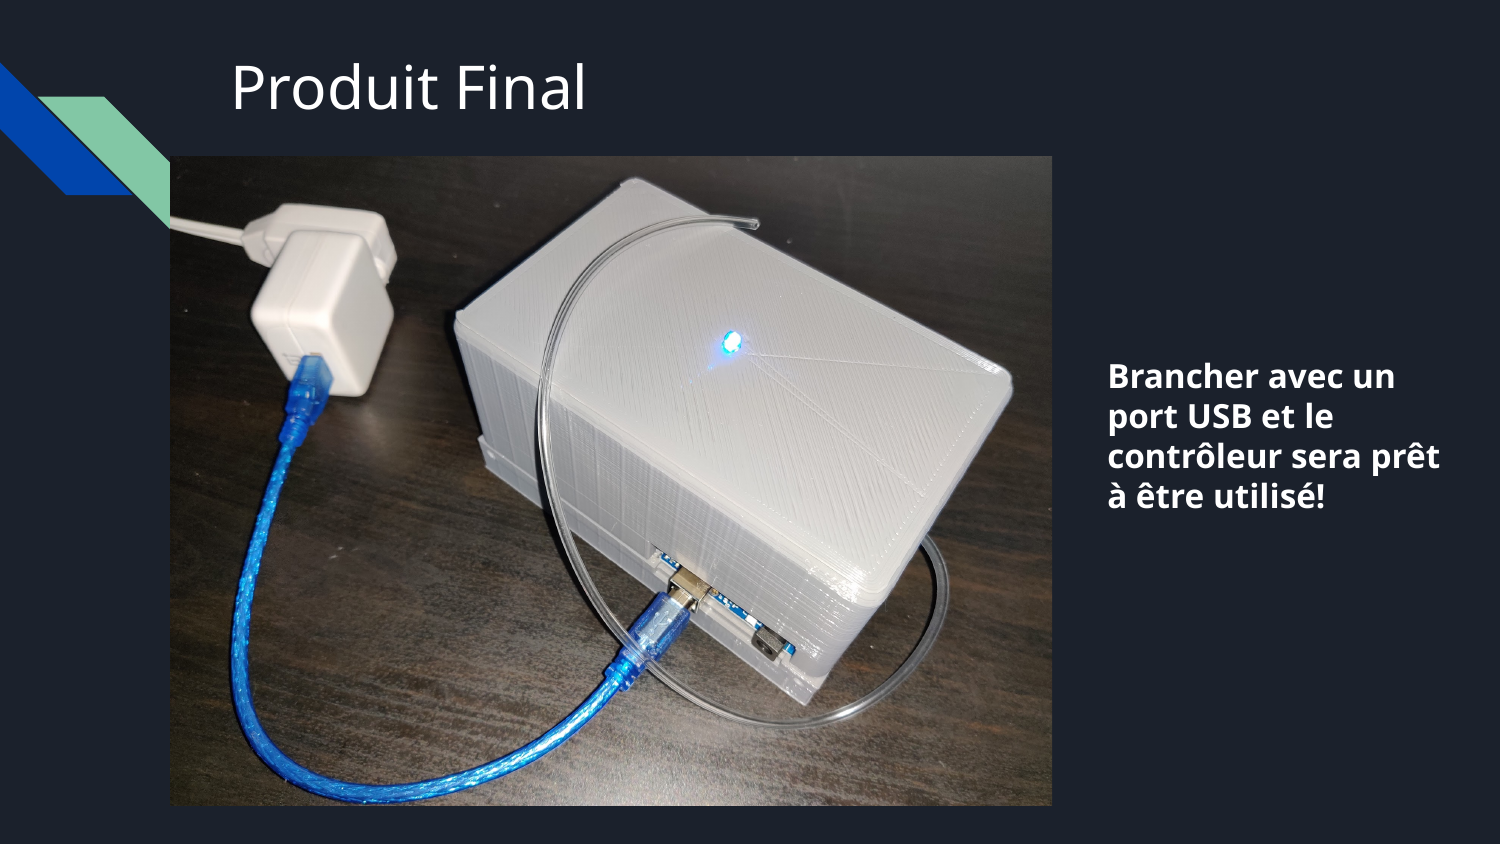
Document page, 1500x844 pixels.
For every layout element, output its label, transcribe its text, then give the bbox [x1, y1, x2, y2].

title Produit Final [215, 34, 817, 141]
text_box Brancher avec un port USB et le contrôleur sera prêt à être utilisé! [1092, 340, 1464, 504]
picture [169, 156, 1053, 806]
